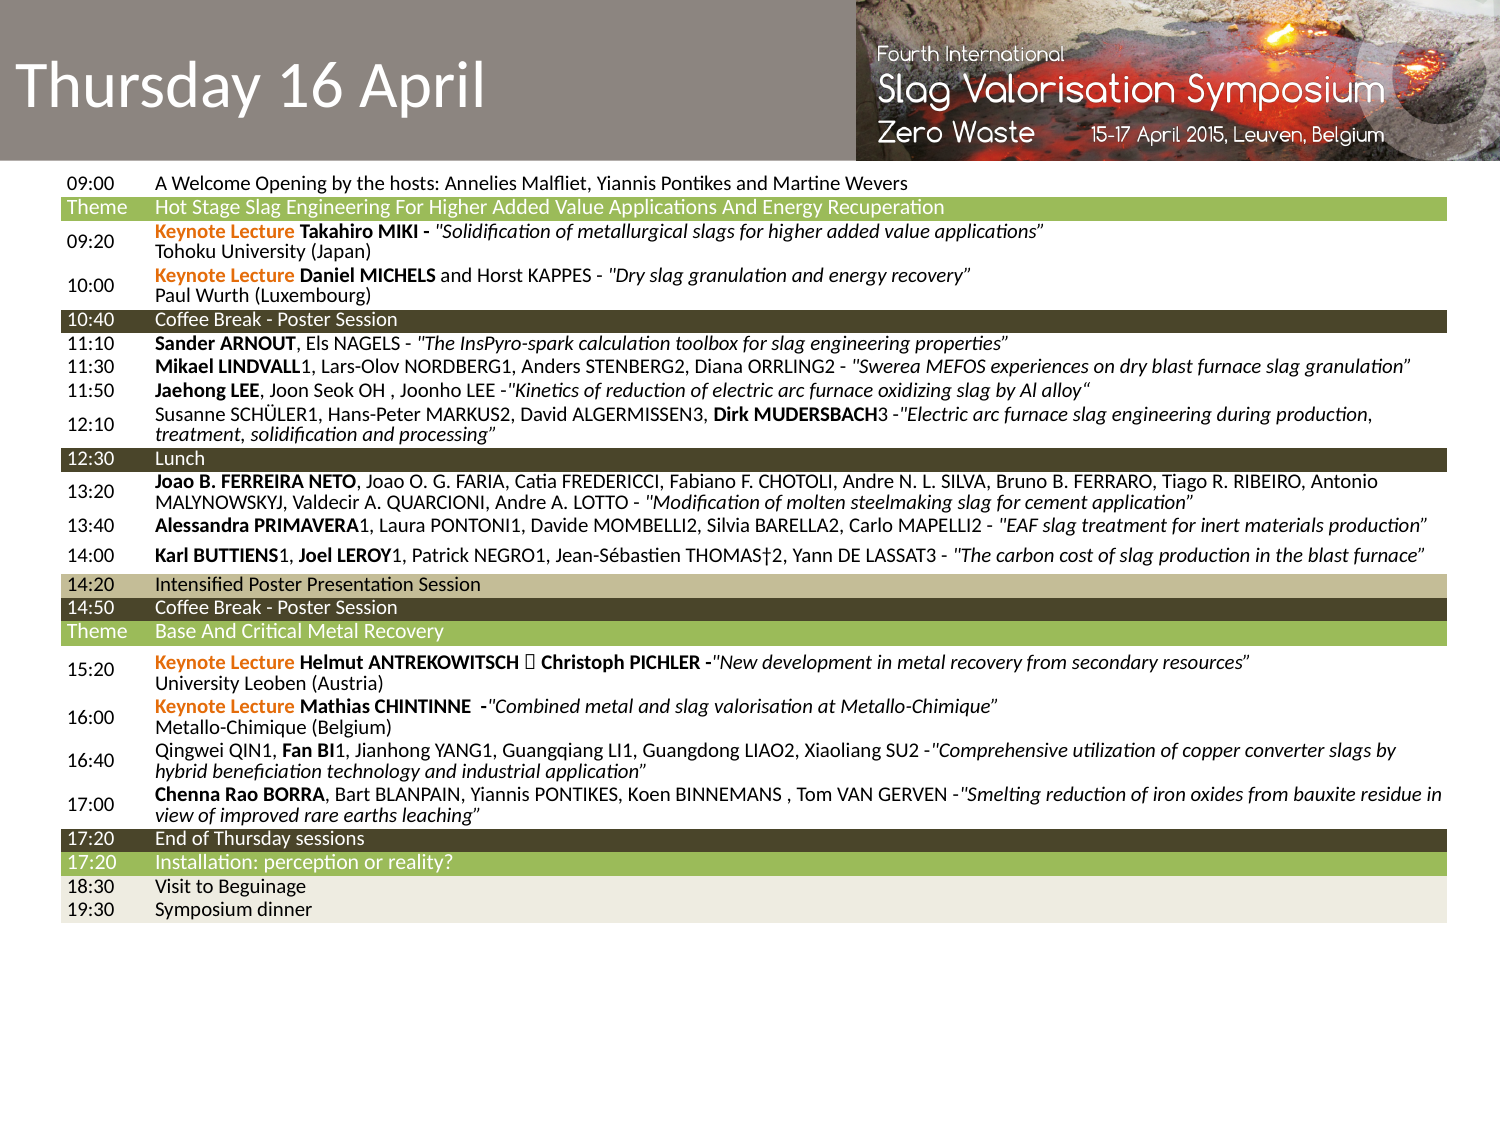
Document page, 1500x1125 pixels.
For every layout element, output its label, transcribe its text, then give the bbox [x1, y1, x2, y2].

table_cell Mikael LINDVALL1, Lars-Olov NORDBERG1, Anders STENBERG2, Diana ORRLING2 - "Swerea MEFOS experiences on dry blast furnace slag granulation” [150, 357, 1447, 380]
table_cell End of Thursday sessions [150, 829, 1447, 852]
table_cell 14:50 [61, 598, 150, 621]
table_cell Intensified Poster Presentation Session [150, 574, 1447, 598]
table_cell Keynote Lecture Takahiro MIKI - "Solidification of metallurgical slags for higher added value applications” Tohoku University (Japan) [150, 221, 1447, 265]
table_header 09:00 [61, 174, 150, 197]
table_cell Karl BUTTIENS1, Joel LEROY1, Patrick NEGRO1, Jean-Sébastien THOMAS†2, Yann DE LASSAT3 - "The carbon cost of slag production in the blast furnace” [150, 540, 1447, 574]
table_cell 13:20 [61, 472, 150, 516]
table_cell Coffee Break - Poster Session [150, 310, 1447, 333]
table_cell Joao B. FERREIRA NETO, Joao O. G. FARIA, Catia FREDERICCI, Fabiano F. CHOTOLI, Andre N. L. SILVA, Bruno B. FERRARO, Tiago R. RIBEIRO, Antonio MALYNOWSKYJ, Valdecir A. QUARCIONI, Andre A. LOTTO - "Modification of molten steelmaking slag for cement application” [150, 472, 1447, 516]
table_cell Chenna Rao BORRA, Bart BLANPAIN, Yiannis PONTIKES, Koen BINNEMANS , Tom VAN GERVEN -"Smelting reduction of iron oxides from bauxite residue in view of improved rare earths leaching” [150, 785, 1447, 829]
table_cell Qingwei QIN1, Fan BI1, Jianhong YANG1, Guangqiang LI1, Guangdong LIAO2, Xiaoliang SU2 -"Comprehensive utilization of copper converter slags by hybrid beneficiation technology and industrial application” [150, 741, 1447, 785]
table_cell 13:40 [61, 516, 150, 540]
table_cell 16:00 [61, 697, 150, 741]
table_cell Theme [61, 621, 150, 646]
table_cell Hot Stage Slag Engineering For Higher Added Value Applications And Energy Recuperation [150, 197, 1447, 221]
table_cell 12:10 [61, 404, 150, 448]
table_cell Jaehong LEE, Joon Seok OH , Joonho LEE -"Kinetics of reduction of electric arc furnace oxidizing slag by Al alloy“ [150, 380, 1447, 404]
table_cell Keynote Lecture Daniel MICHELS and Horst KAPPES - "Dry slag granulation and energy recovery” Paul Wurth (Luxembourg) [150, 265, 1447, 310]
table_cell Symposium dinner [150, 900, 1447, 923]
picture [857, 0, 1500, 161]
title Thursday 16 April [0, 0, 857, 161]
table_cell 09:20 [61, 221, 150, 265]
table_cell 14:20 [61, 574, 150, 598]
table_cell 19:30 [61, 900, 150, 923]
table_cell Alessandra PRIMAVERA1, Laura PONTONI1, Davide MOMBELLI2, Silvia BARELLA2, Carlo MAPELLI2 - "EAF slag treatment for inert materials production” [150, 516, 1447, 540]
table_cell Base And Critical Metal Recovery [150, 621, 1447, 646]
table_cell Sander ARNOUT, Els NAGELS - "The InsPyro-spark calculation toolbox for slag engineering properties” [150, 333, 1447, 357]
table_cell 17:20 [61, 852, 150, 876]
table_cell 14:00 [61, 540, 150, 574]
table_header A Welcome Opening by the hosts: Annelies Malfliet, Yiannis Pontikes and Martine Wevers [150, 174, 1447, 197]
table_cell 16:40 [61, 741, 150, 785]
table_cell Installation: perception or reality? [150, 852, 1447, 876]
table_cell 12:30 [61, 448, 150, 472]
table_cell Keynote Lecture Helmut ANTREKOWITSCH  Christoph PICHLER -"New development in metal recovery from secondary resources” University Leoben (Austria) [150, 646, 1447, 697]
table_cell 18:30 [61, 876, 150, 900]
table_cell Visit to Beguinage [150, 876, 1447, 900]
table_cell Keynote Lecture Mathias CHINTINNE -"Combined metal and slag valorisation at Metallo-Chimique” Metallo-Chimique (Belgium) [150, 697, 1447, 741]
table_cell Coffee Break - Poster Session [150, 598, 1447, 621]
table_cell Lunch [150, 448, 1447, 472]
table_cell 11:10 [61, 333, 150, 357]
table_cell 17:20 [61, 829, 150, 852]
table_cell 10:40 [61, 310, 150, 333]
table_cell 10:00 [61, 265, 150, 310]
table_cell 17:00 [61, 785, 150, 829]
table_cell 15:20 [61, 646, 150, 697]
table_cell 11:30 [61, 357, 150, 380]
table_cell Theme [61, 197, 150, 221]
table_cell 11:50 [61, 380, 150, 404]
table_cell Susanne SCHÜLER1, Hans-Peter MARKUS2, David ALGERMISSEN3, Dirk MUDERSBACH3 -"Electric arc furnace slag engineering during production, treatment, solidification and processing” [150, 404, 1447, 448]
